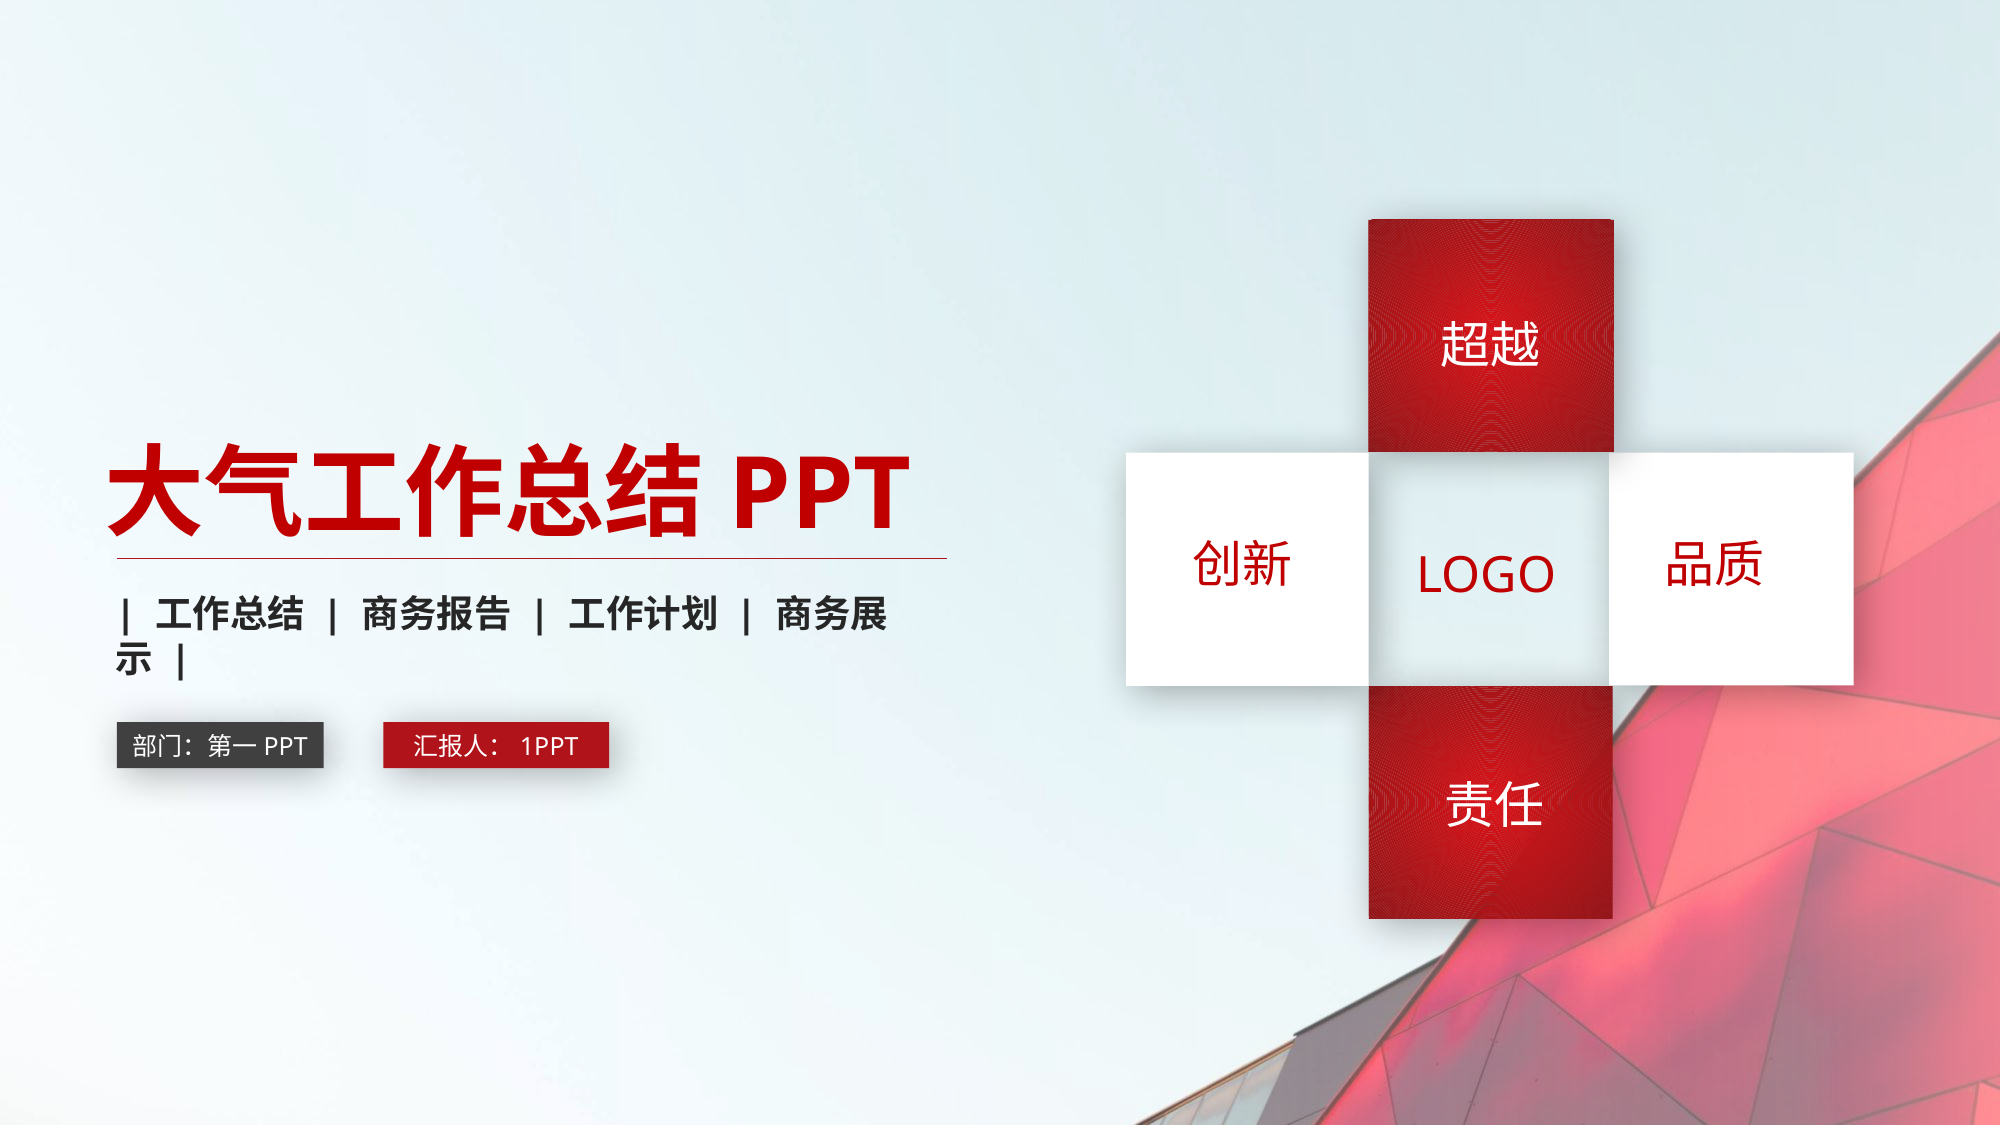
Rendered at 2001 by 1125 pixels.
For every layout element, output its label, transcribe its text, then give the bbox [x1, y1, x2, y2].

text_box [0, 0, 2000, 1125]
text_box 大气工作总结PPT [89, 421, 927, 556]
text_box 汇报人：1PPT [382, 721, 610, 769]
text_box 部门：第一PPT [116, 721, 325, 769]
text_box | 工作总结 | 商务报告 | 工作计划 | 商务展示 | [100, 582, 913, 688]
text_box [1126, 219, 1854, 919]
